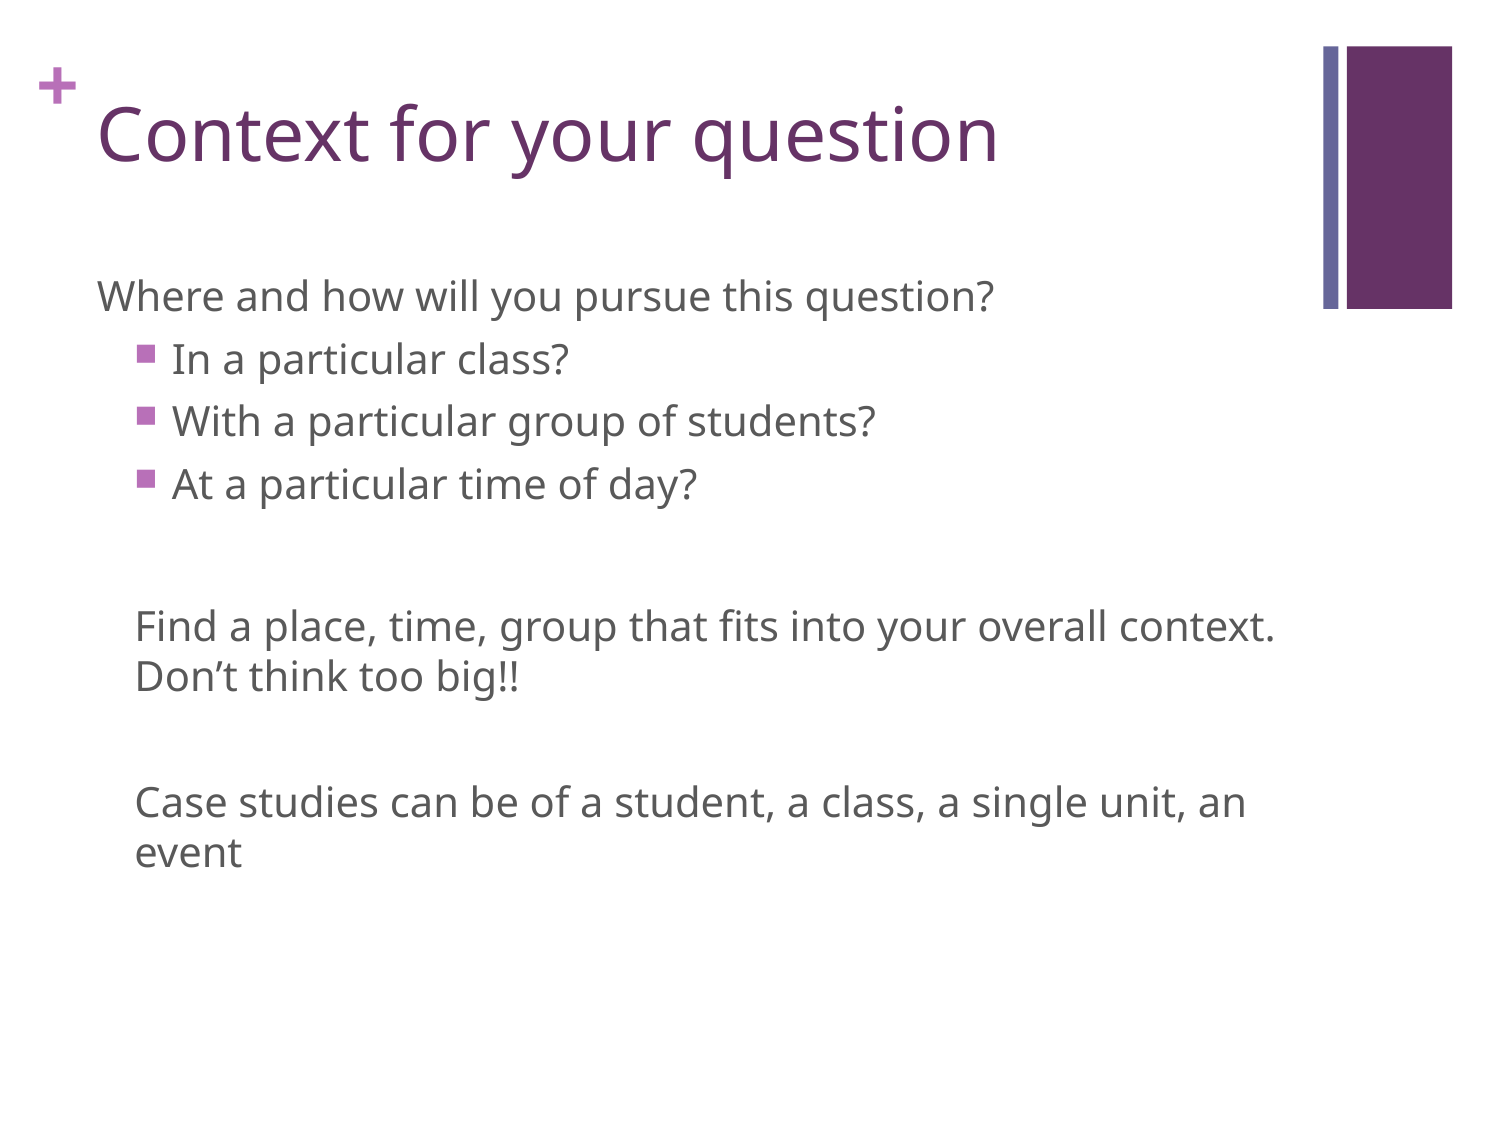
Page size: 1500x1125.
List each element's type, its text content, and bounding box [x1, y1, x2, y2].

title Context for your question [81, 79, 1322, 262]
list Where and how will you pursue this question? In a particular class? With a particular group of students? At a particular time of day? Find a place, time, group that fits into your overall context. Don’t think too big!! Case studies can be of a student, a class, a single unit, an event [81, 262, 1322, 1005]
